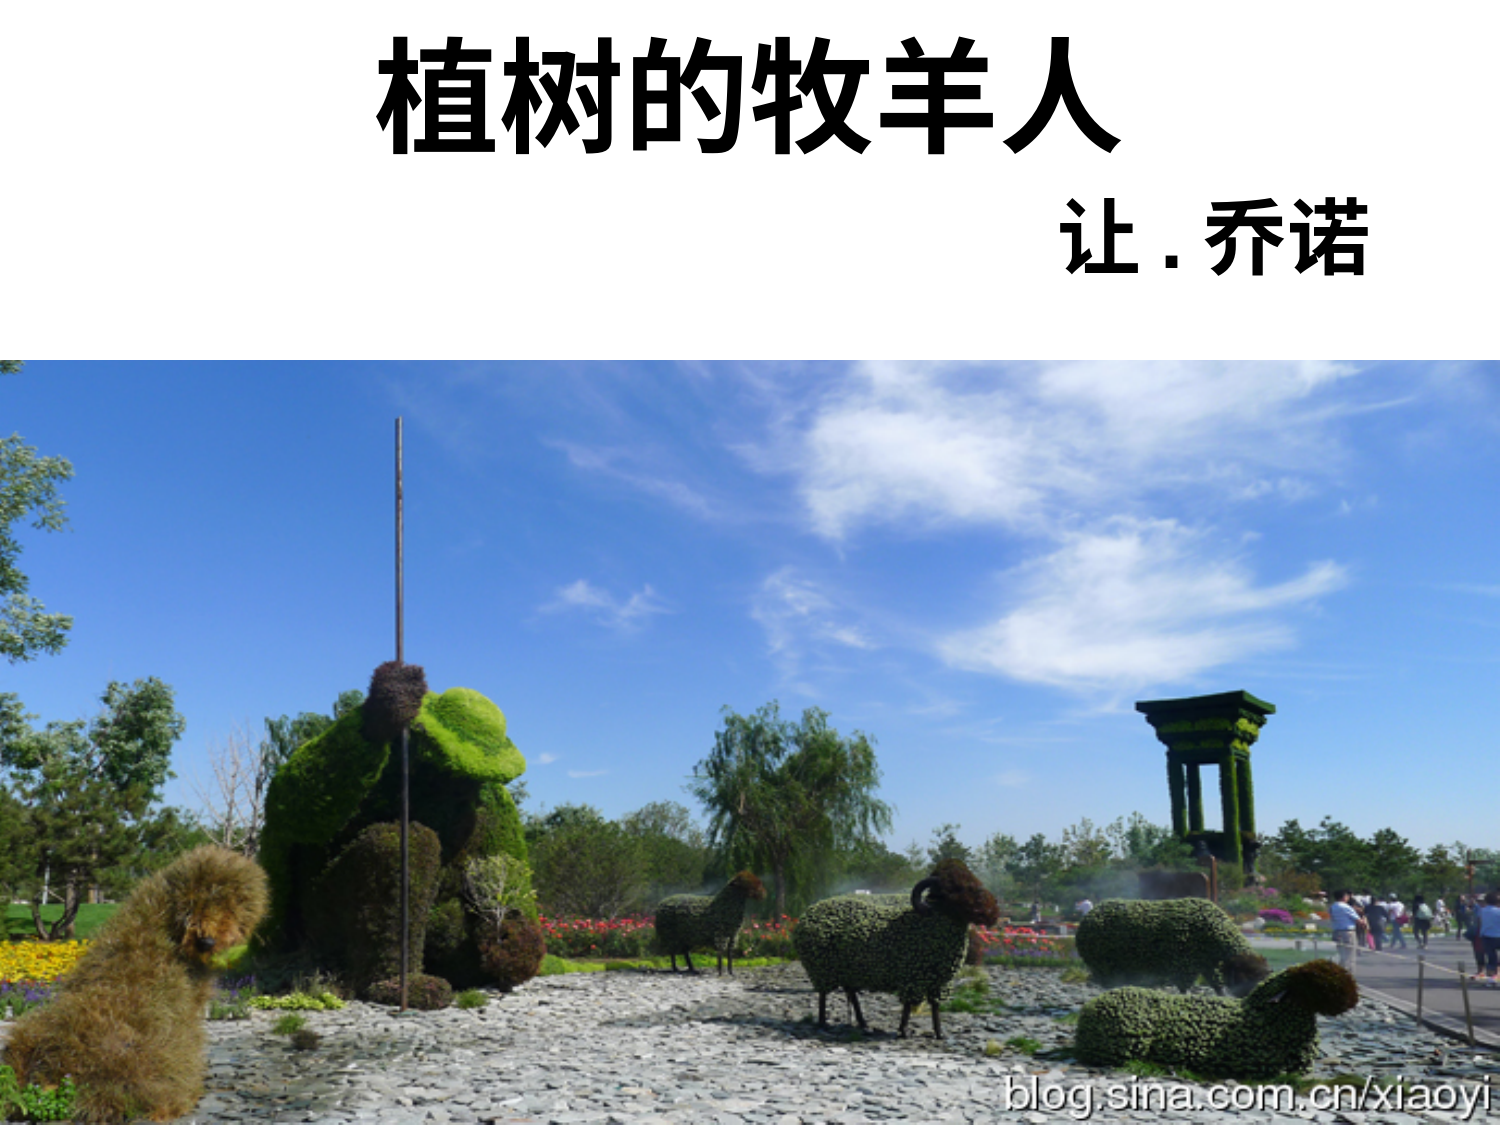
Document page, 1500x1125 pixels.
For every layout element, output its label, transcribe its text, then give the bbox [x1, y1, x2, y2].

text_box 让.乔诺 [1042, 177, 1431, 293]
text_box 植树的牧羊人 [360, 11, 1140, 177]
picture [0, 360, 1500, 1125]
